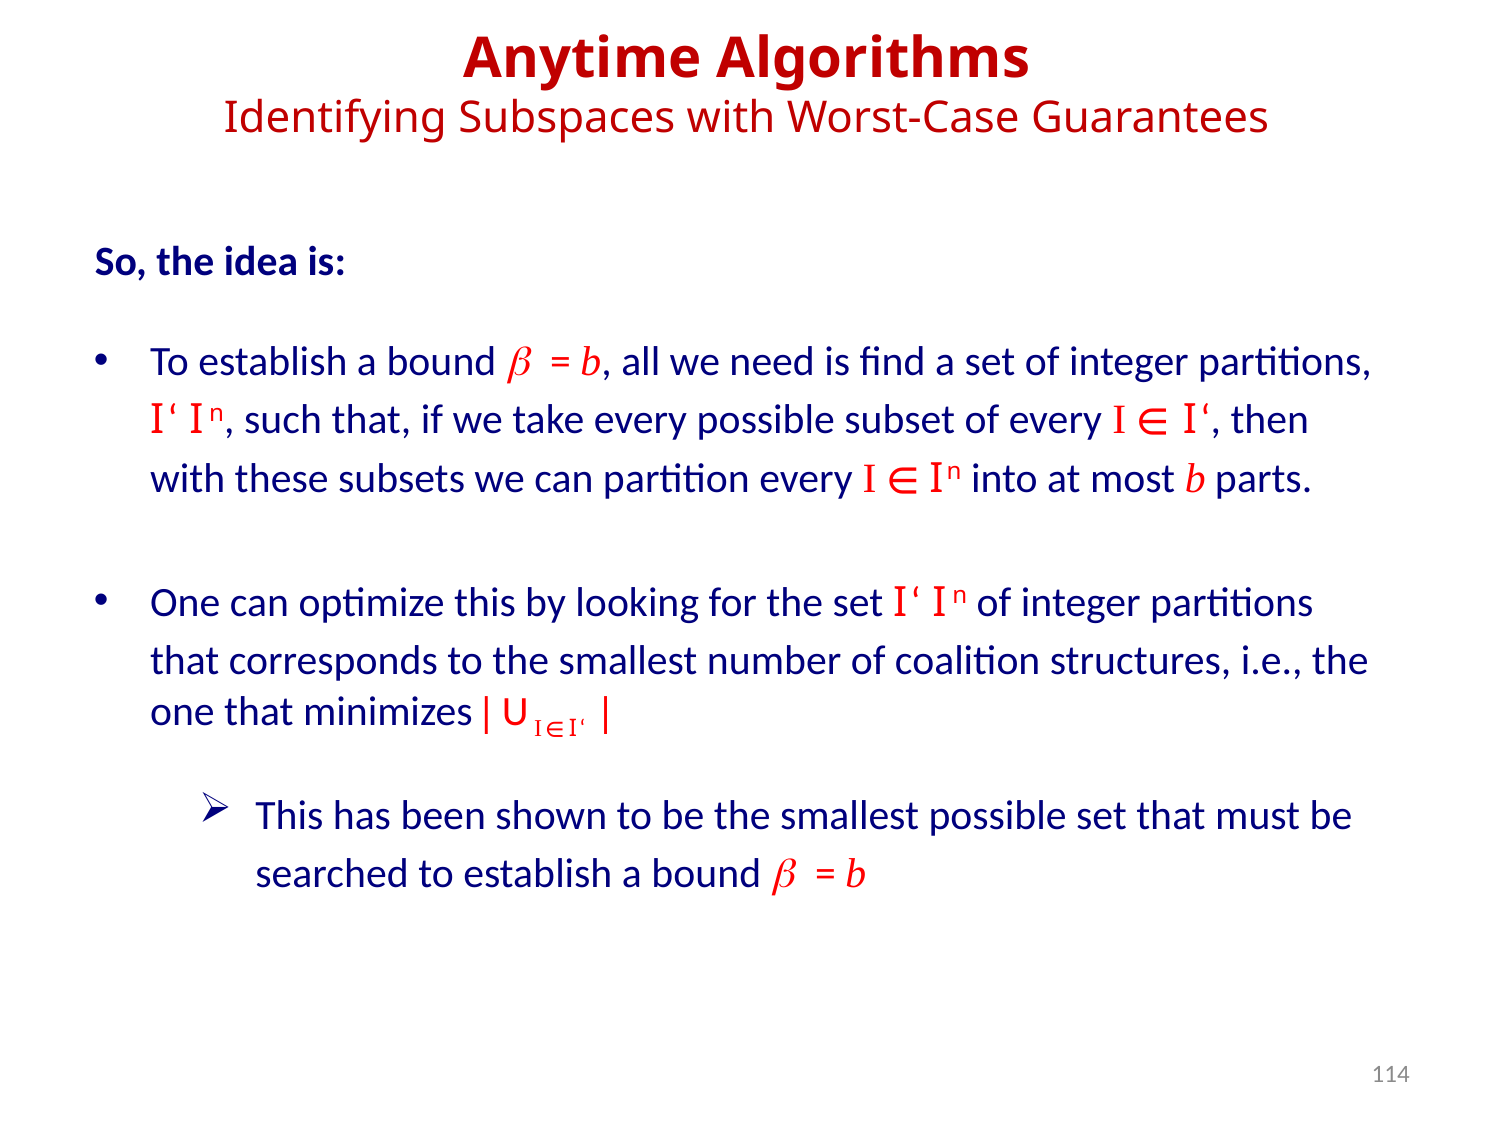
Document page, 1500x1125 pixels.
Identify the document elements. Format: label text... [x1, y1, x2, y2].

slide_number 114 [1074, 1042, 1425, 1103]
text_box This has been shown to be the smallest possible set that must be searched to establish a bound b = b [184, 771, 1394, 904]
text_box Anytime Algorithms Identifying Subspaces with Worst-Case Guarantees [93, 14, 1401, 149]
text_box So, the idea is: [79, 220, 362, 292]
